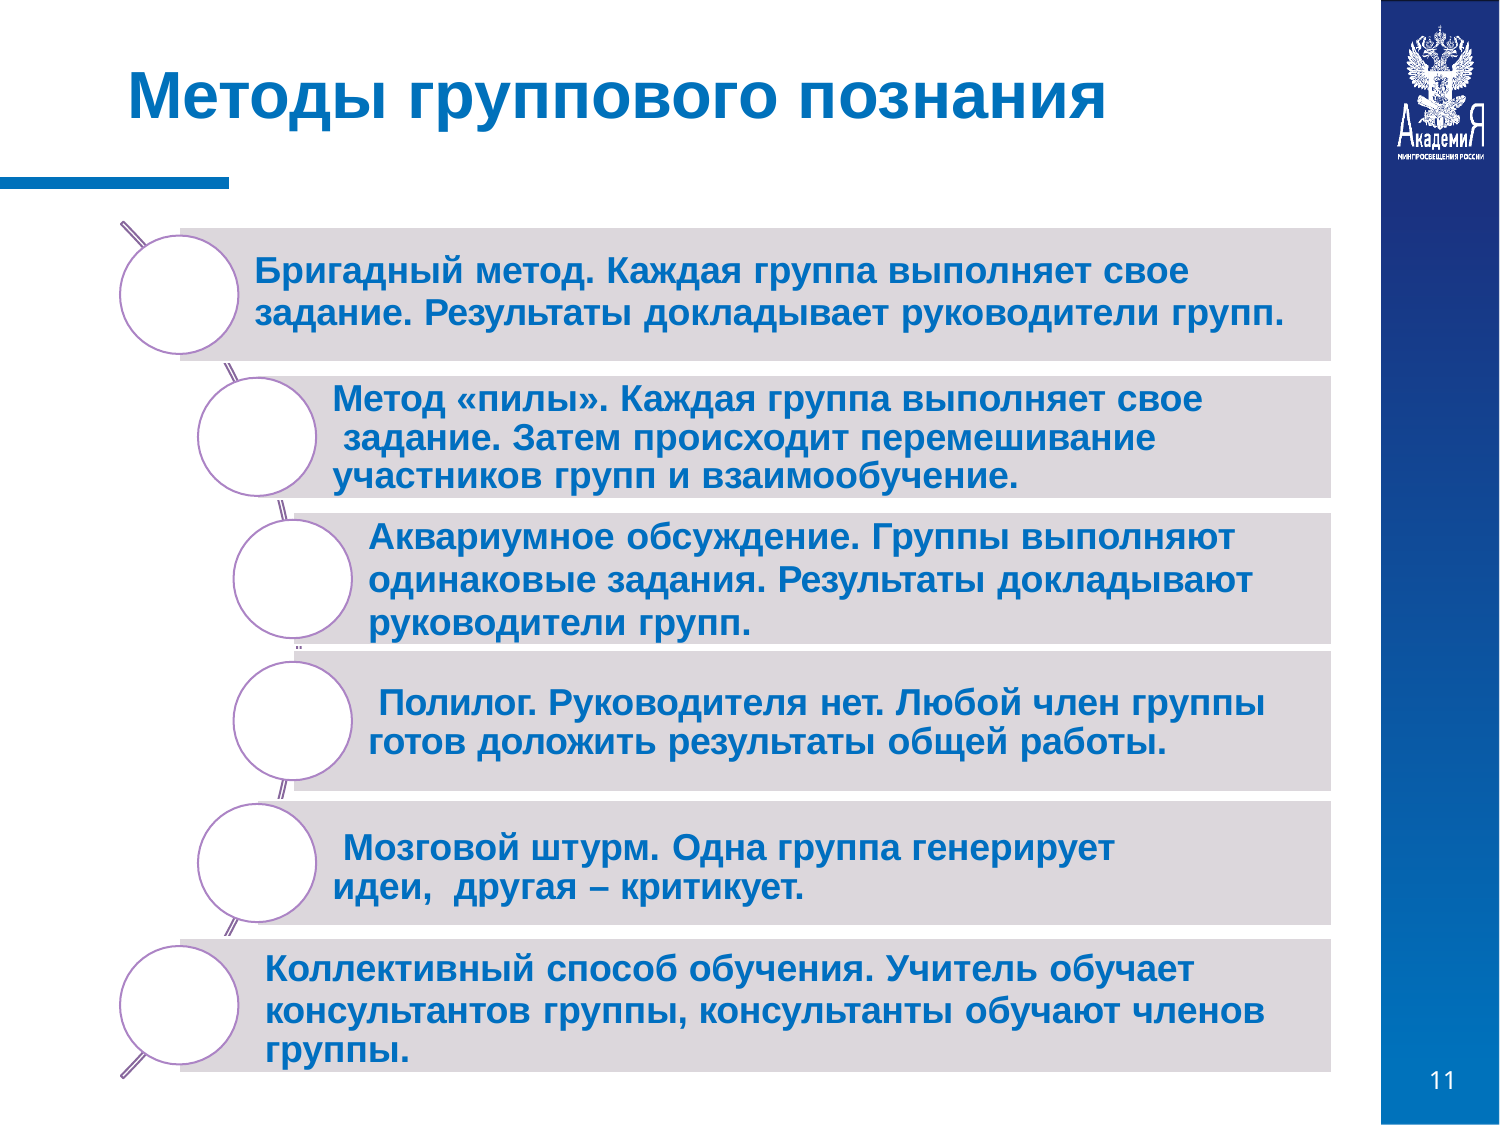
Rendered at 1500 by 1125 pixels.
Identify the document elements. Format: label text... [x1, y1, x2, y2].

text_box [118, 944, 240, 1066]
picture [1381, 0, 1500, 1125]
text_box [118, 220, 1334, 1080]
title Методы группового познания [125, 49, 1116, 219]
slide_number 14 [1422, 1069, 1464, 1125]
